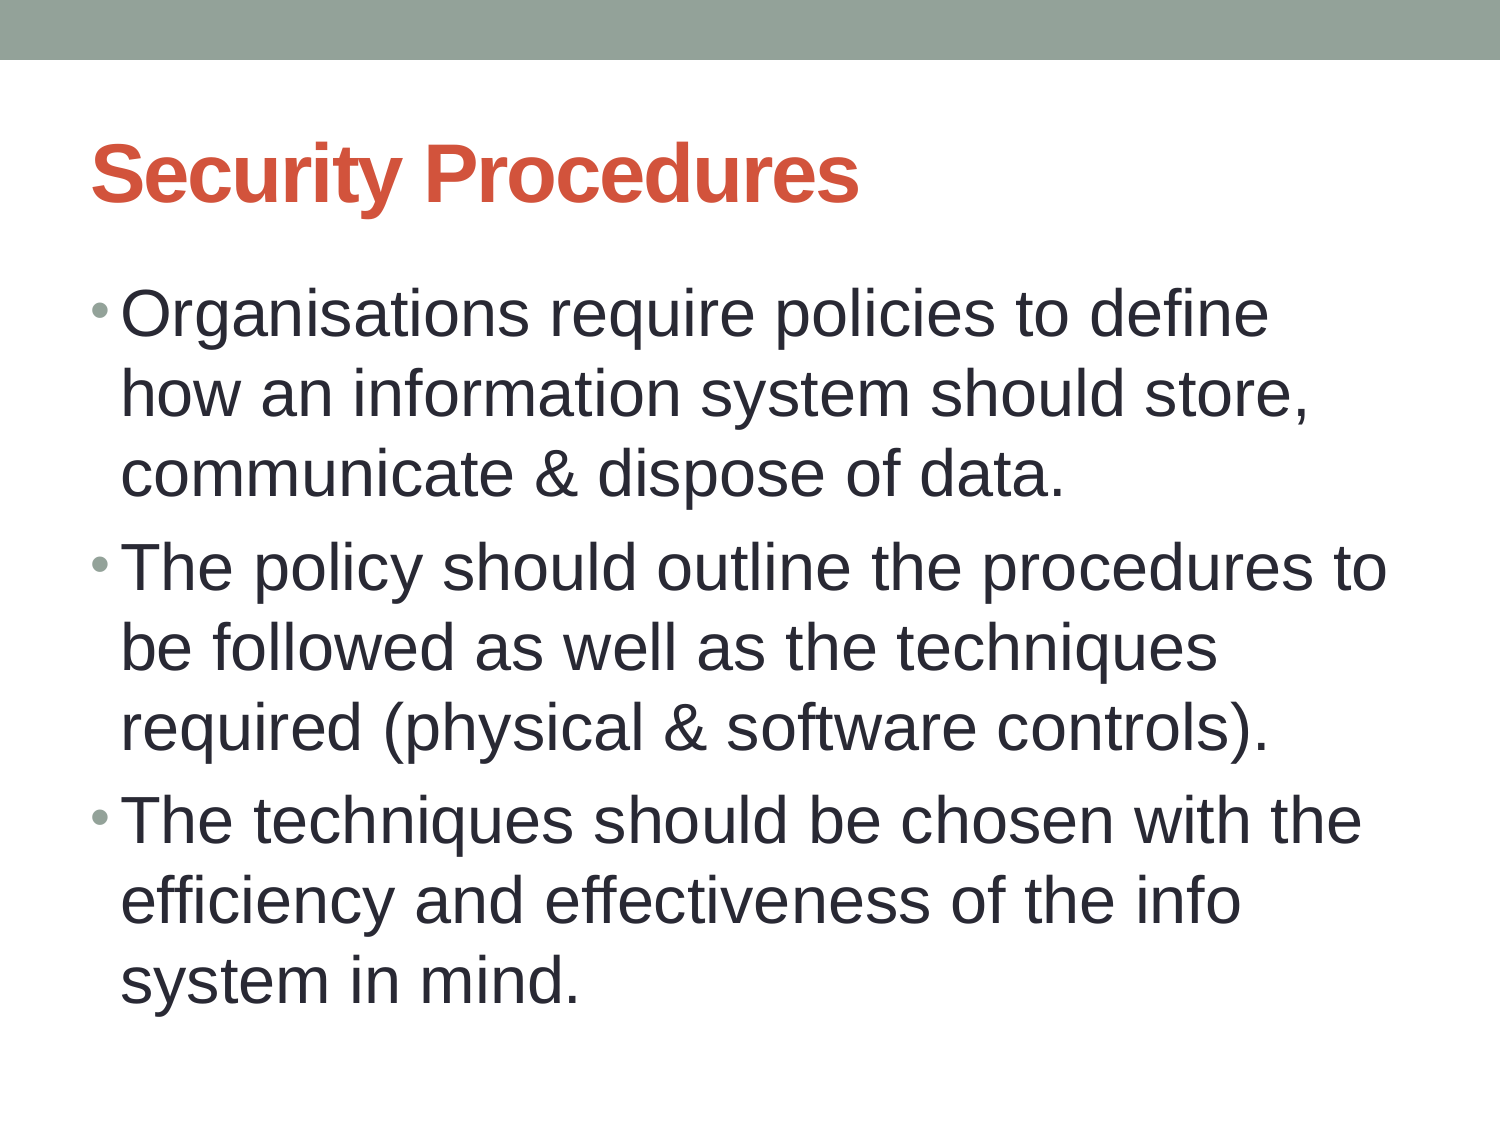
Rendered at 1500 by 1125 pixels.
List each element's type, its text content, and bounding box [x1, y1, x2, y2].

title Security Procedures [75, 87, 1425, 250]
list Organisations require policies to define how an information system should store, communicate & dispose of data. The policy should outline the procedures to be followed as well as the techniques required (physical & software controls). The techniques should be chosen with the efficiency and effectiveness of the info system in mind. [75, 262, 1425, 1063]
